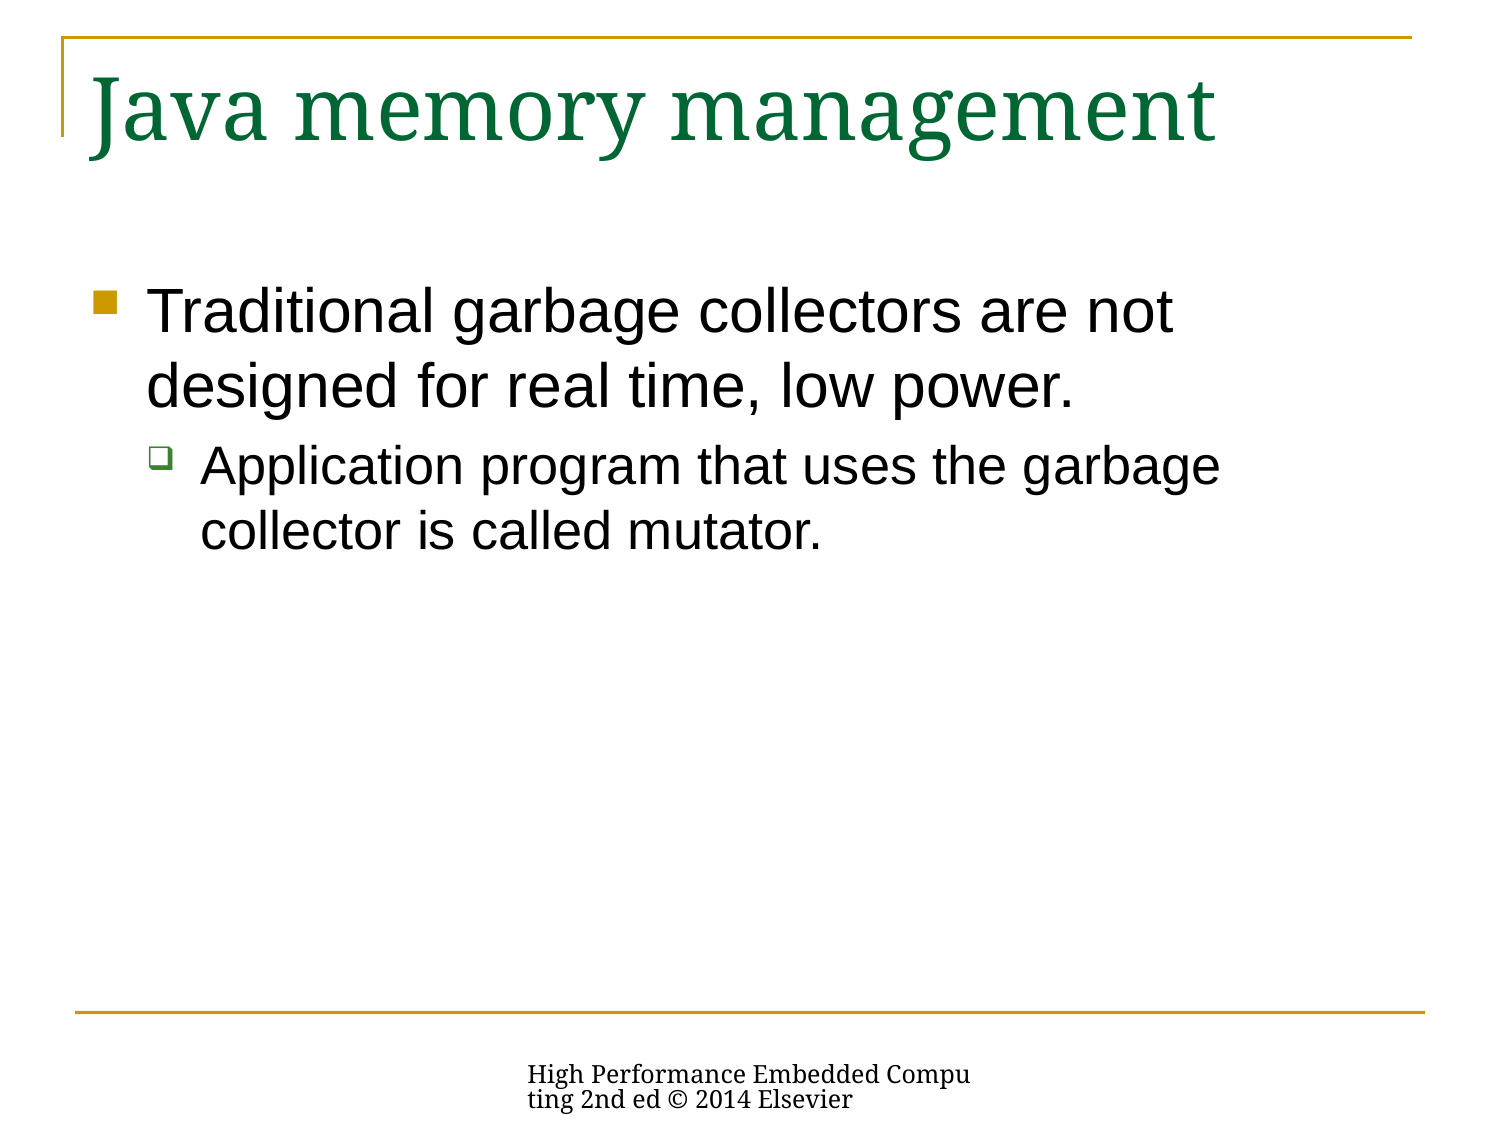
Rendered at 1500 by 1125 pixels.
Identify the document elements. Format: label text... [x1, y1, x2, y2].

list Traditional garbage collectors are not designed for real time, low power. Application program that uses the garbage collector is called mutator. [75, 262, 1425, 1006]
footer High Performance Embedded Computing 2nd ed © 2014 Elsevier [512, 1025, 988, 1100]
title Java memory management [75, 45, 1425, 233]
